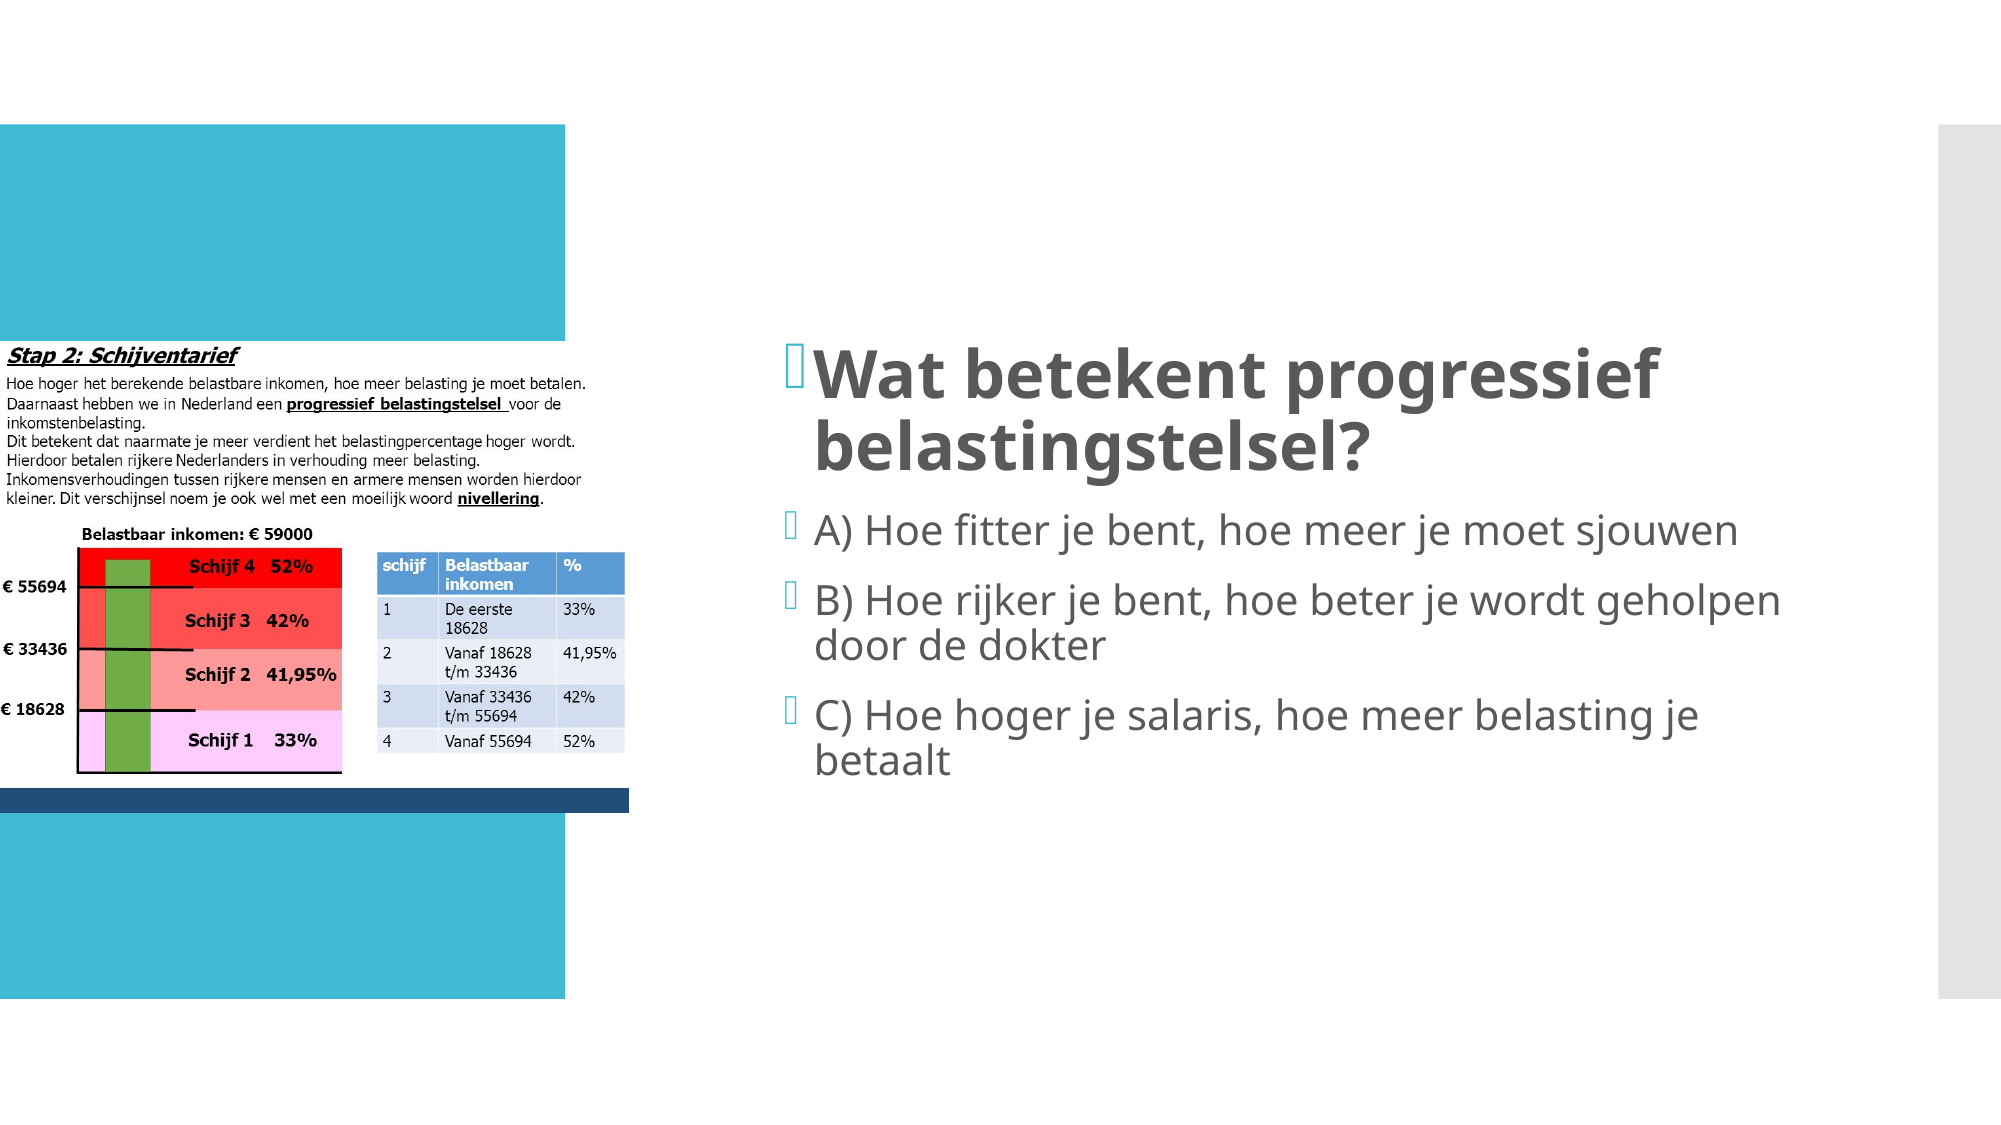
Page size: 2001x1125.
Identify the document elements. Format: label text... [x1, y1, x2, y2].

picture [0, 341, 629, 814]
list Wat betekent progressief belastingstelsel? A) Hoe fitter je bent, hoe meer je moet sjouwen B) Hoe rijker je bent, hoe beter je wordt geholpen door de dokter C) Hoe hoger je salaris, hoe meer belasting je betaalt [768, 142, 1835, 983]
